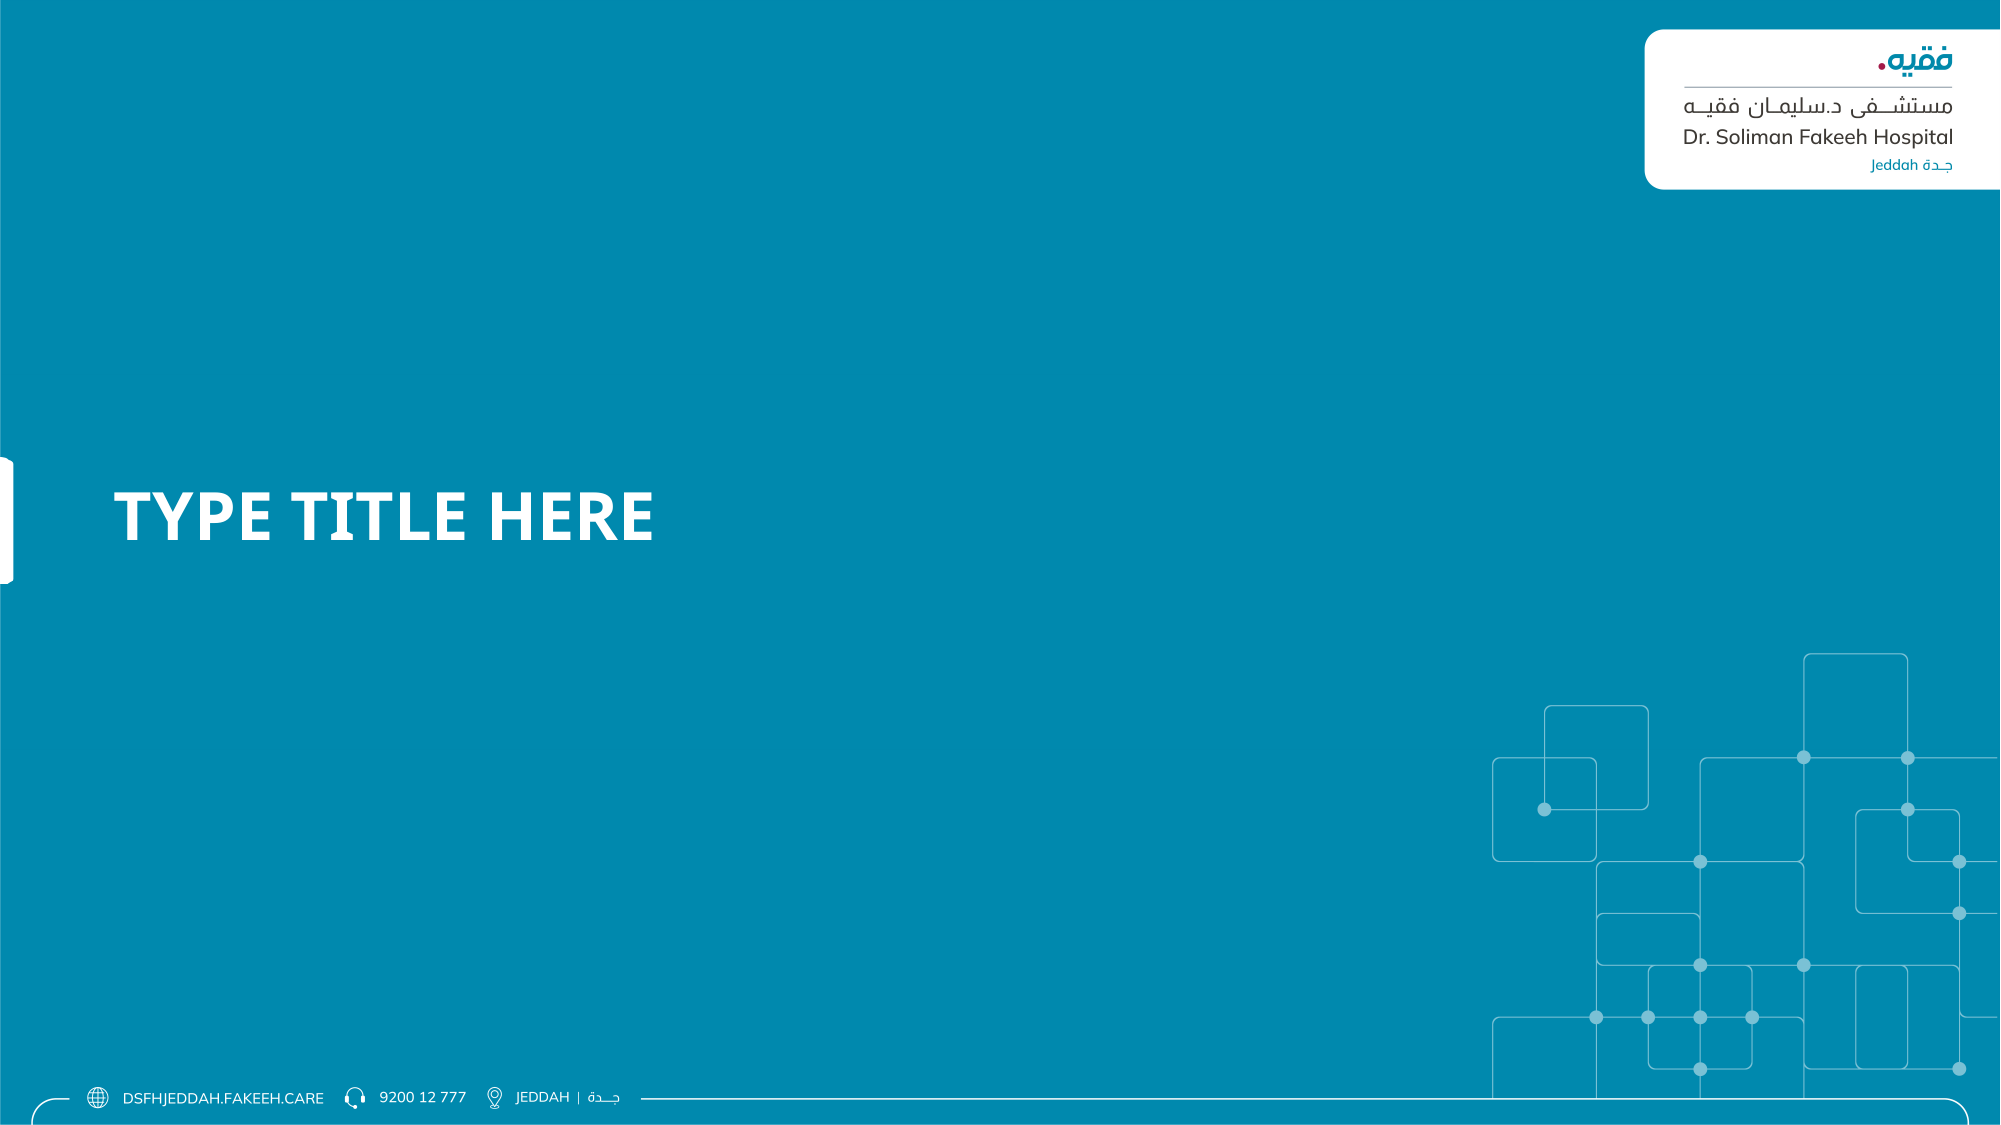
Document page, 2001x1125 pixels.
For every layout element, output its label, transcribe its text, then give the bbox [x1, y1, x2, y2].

picture [1694, 959, 1706, 971]
picture [1798, 959, 1810, 971]
picture [1902, 803, 1914, 816]
picture [1642, 1011, 1654, 1023]
picture [1590, 1011, 1602, 1024]
picture [1538, 803, 1551, 816]
picture [1645, 30, 2000, 189]
picture [1953, 1063, 1965, 1075]
picture [1953, 907, 1966, 919]
picture [1694, 1063, 1706, 1075]
picture [1902, 752, 1914, 764]
picture [1798, 751, 1810, 763]
picture [1694, 1011, 1707, 1024]
text_box TYPE TITLE HERE [99, 466, 1344, 562]
picture [1953, 855, 1966, 868]
picture [0, 458, 13, 583]
picture [1746, 1011, 1758, 1023]
picture [1694, 856, 1707, 868]
